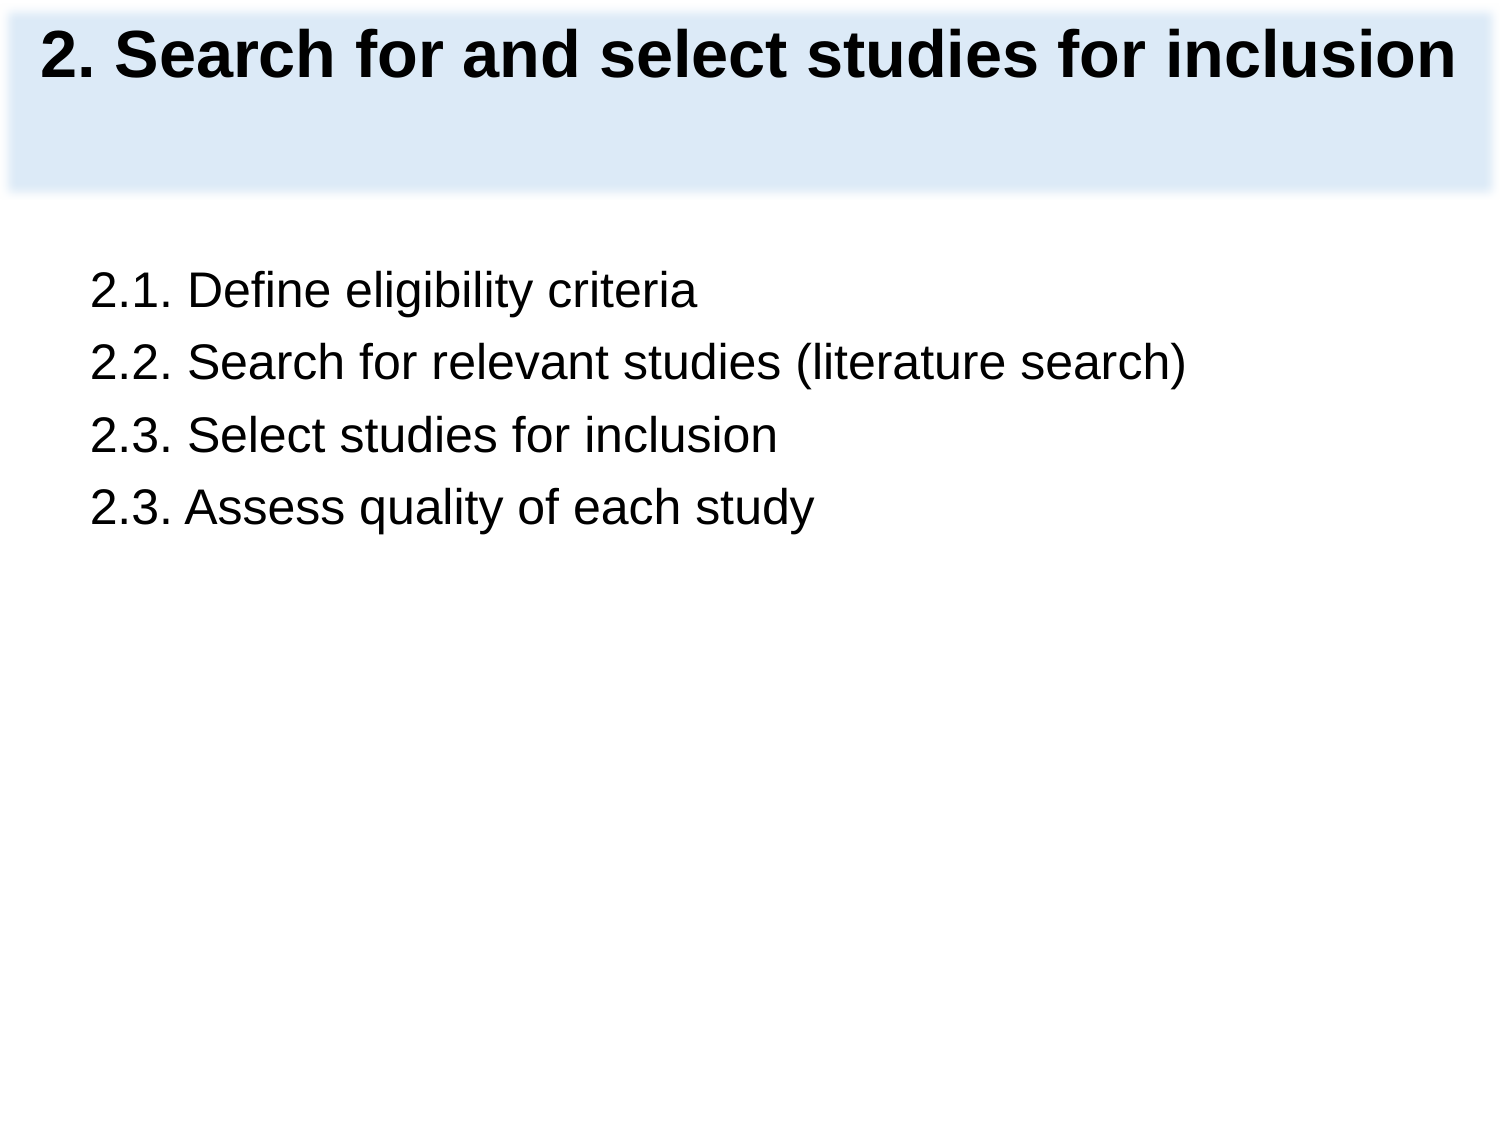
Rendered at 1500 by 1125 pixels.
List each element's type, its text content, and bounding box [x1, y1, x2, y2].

text_box 2.1. Define eligibility criteria 2.2. Search for relevant studies (literature search) 2.3. Select studies for inclusion 2.3. Assess quality of each study [75, 249, 1388, 615]
text_box 2. Search for and select studies for inclusion [17, 21, 1486, 186]
